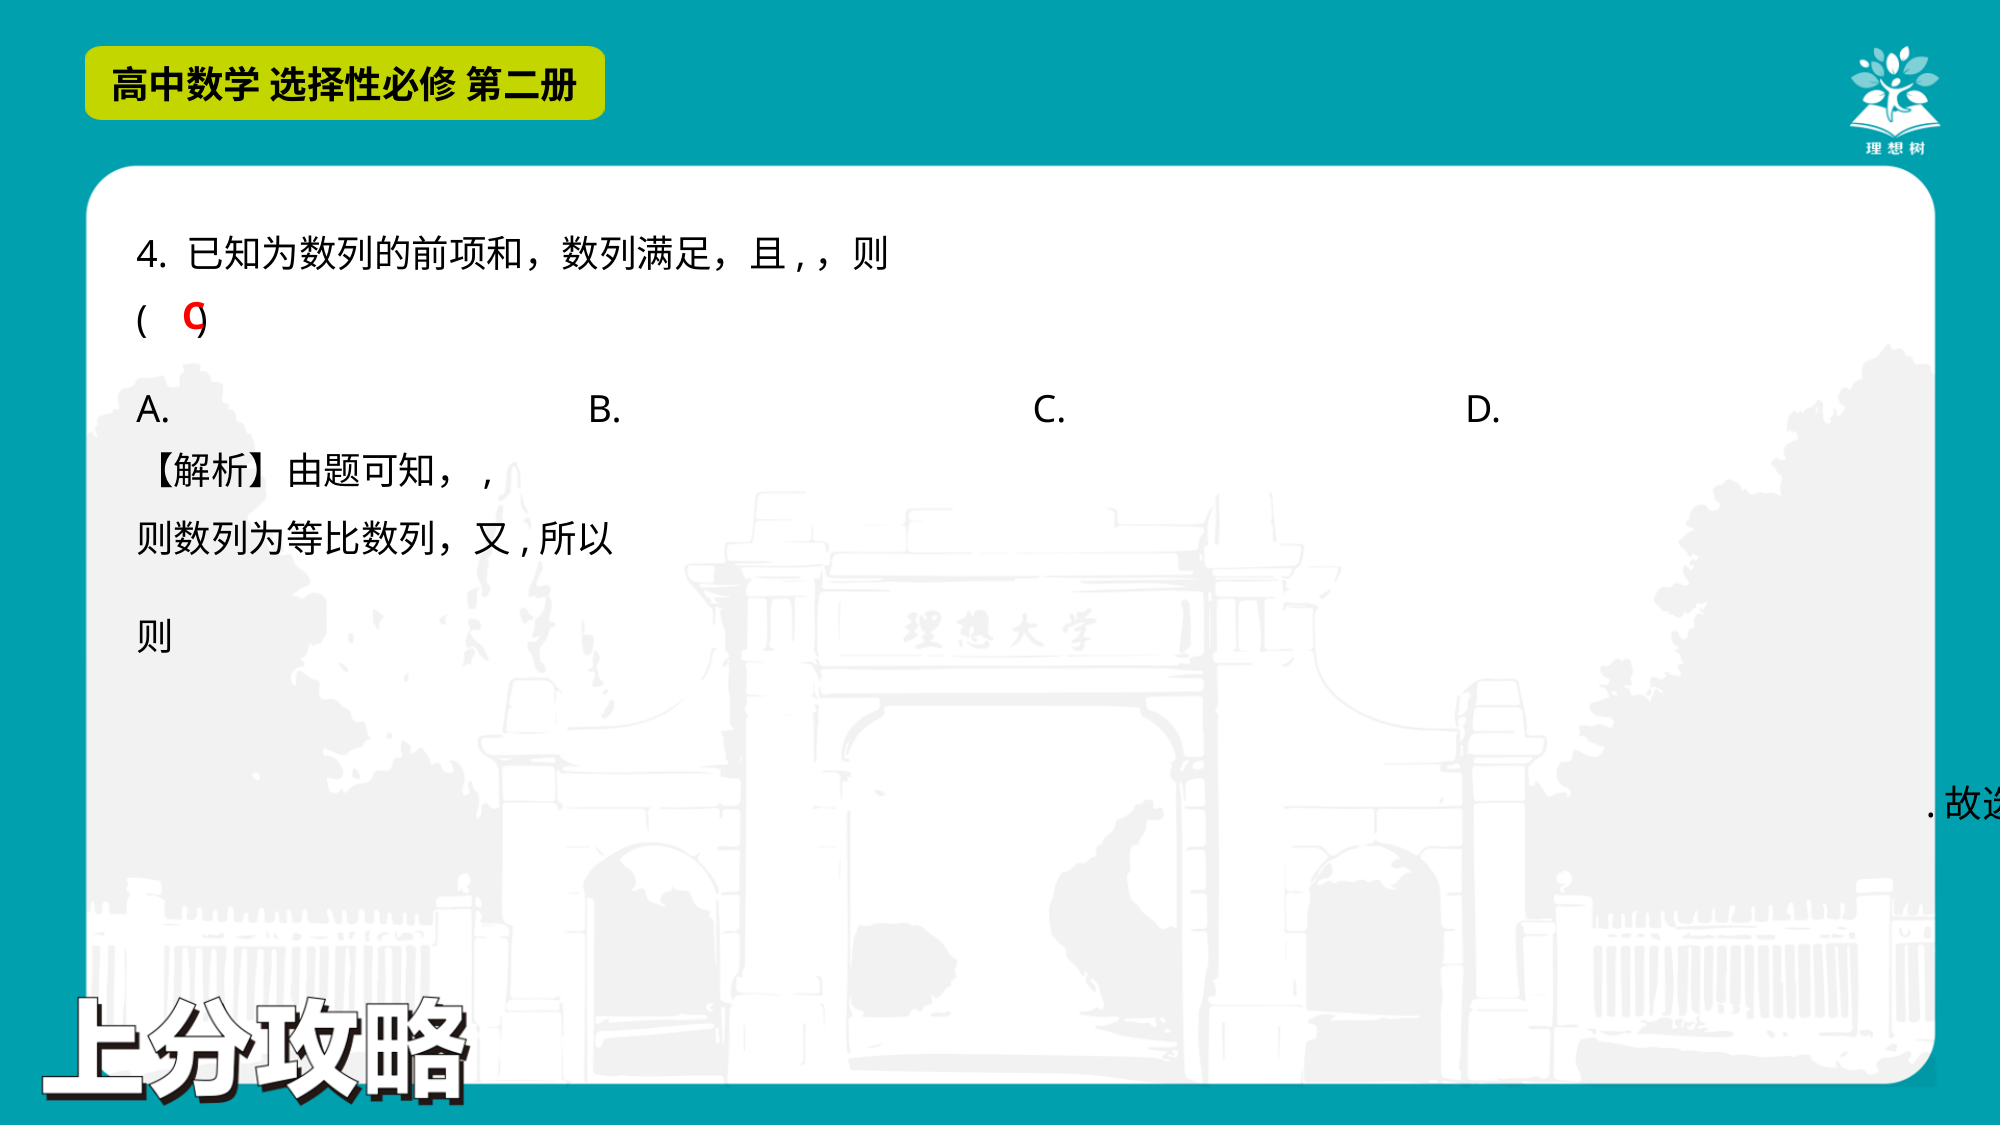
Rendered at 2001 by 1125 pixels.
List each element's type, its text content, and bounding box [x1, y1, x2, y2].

picture [0, 0, 2000, 1125]
text_box C [166, 272, 221, 331]
